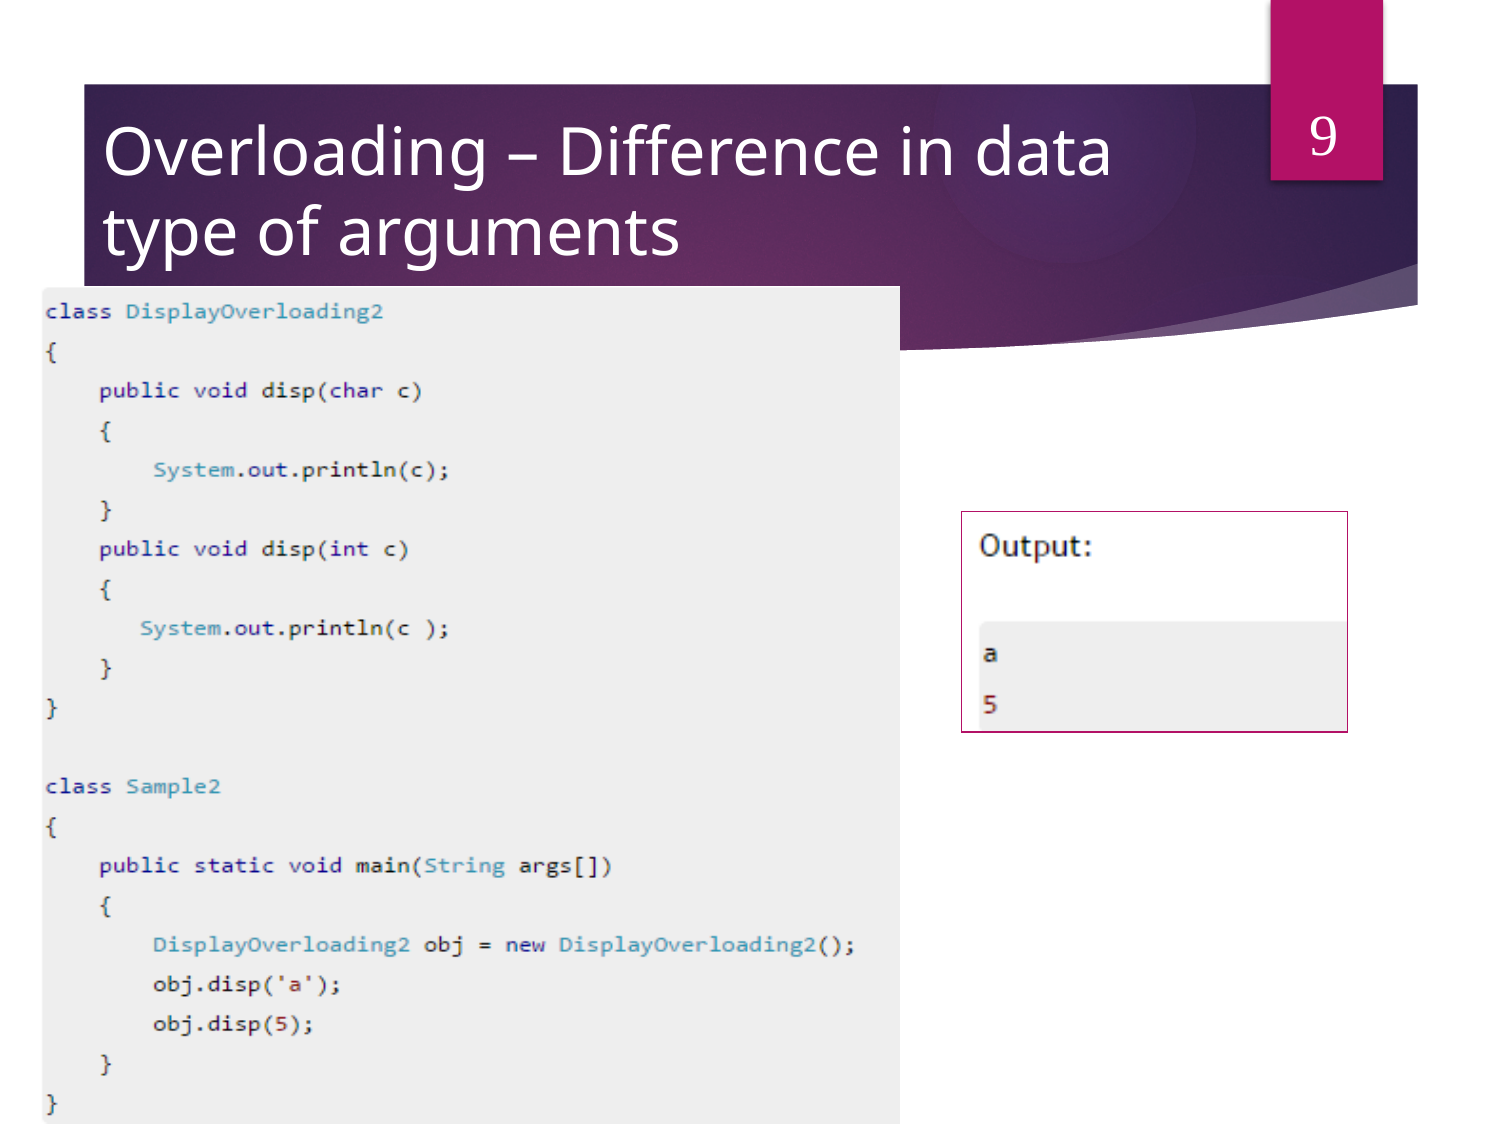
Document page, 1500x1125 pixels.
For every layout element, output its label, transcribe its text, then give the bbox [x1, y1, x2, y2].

slide_number 9 [1259, 48, 1390, 175]
picture [35, 286, 901, 1124]
title Overloading – Difference in data type of arguments [87, 170, 1284, 287]
picture [962, 512, 1347, 732]
